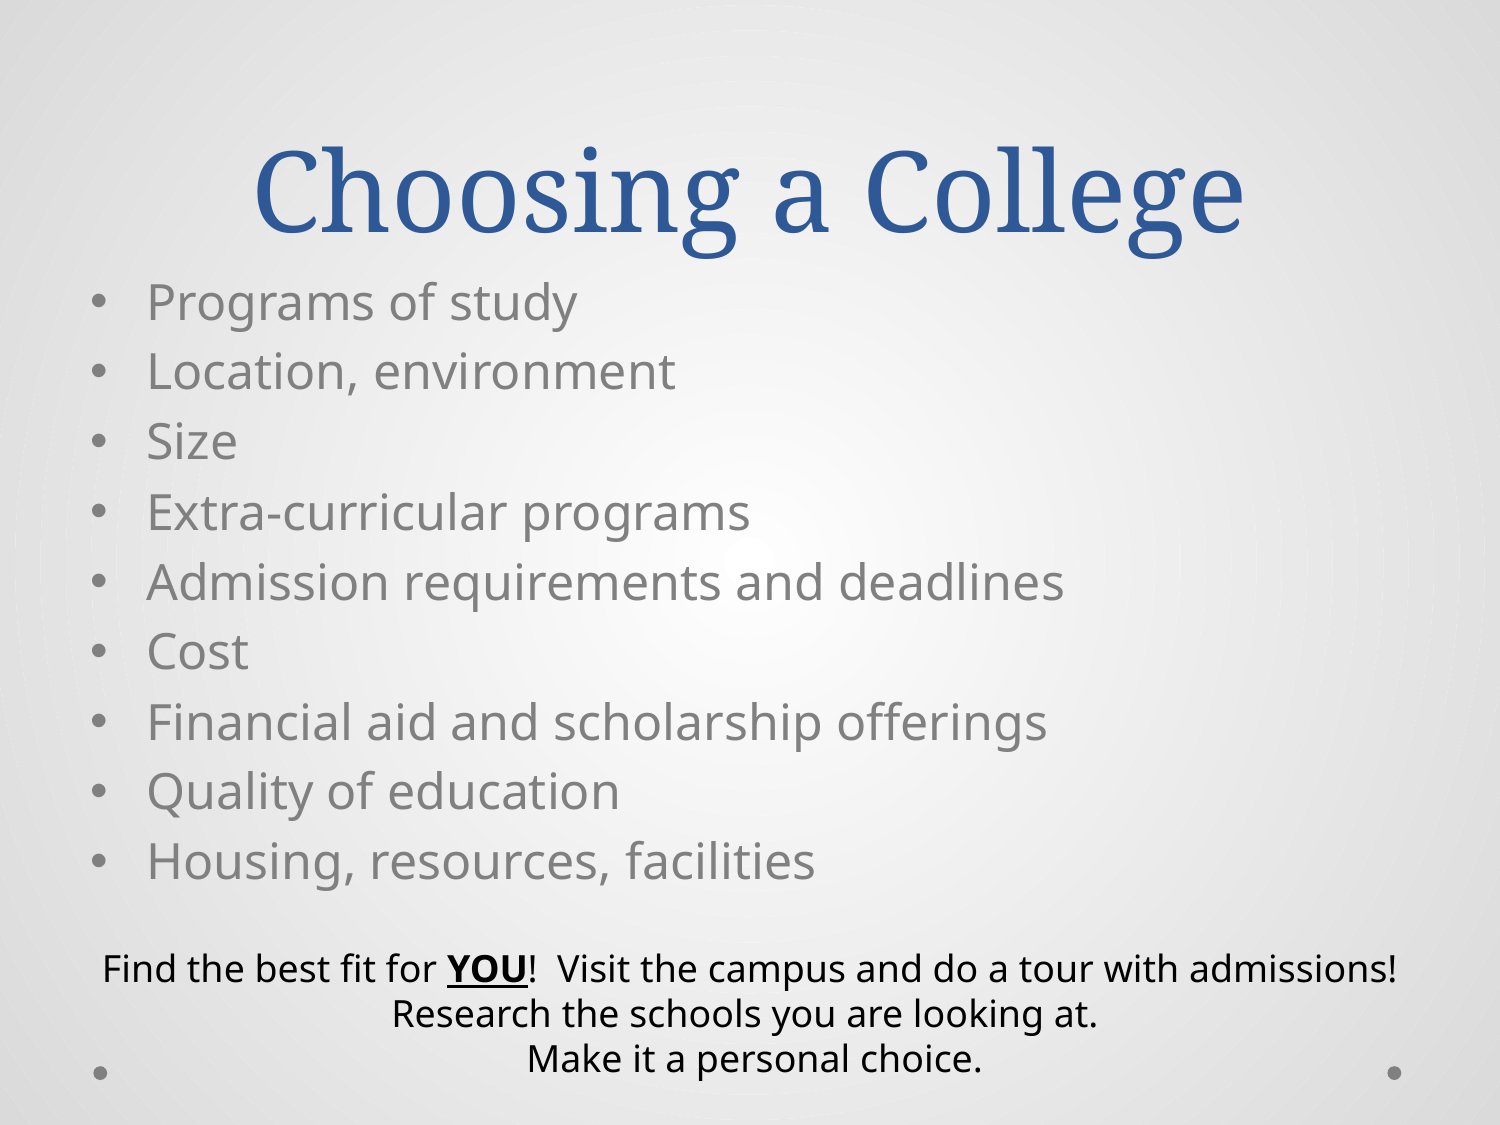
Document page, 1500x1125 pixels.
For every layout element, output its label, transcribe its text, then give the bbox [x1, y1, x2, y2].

text_box Find the best fit for YOU! Visit the campus and do a tour with admissions! Research the schools you are looking at. Make it a personal choice. [48, 937, 1462, 1088]
list Programs of study Location, environment Size Extra-curricular programs Admission requirements and deadlines Cost Financial aid and scholarship offerings Quality of education Housing, resources, facilities [75, 262, 1425, 937]
title Choosing a College [75, 0, 1425, 262]
